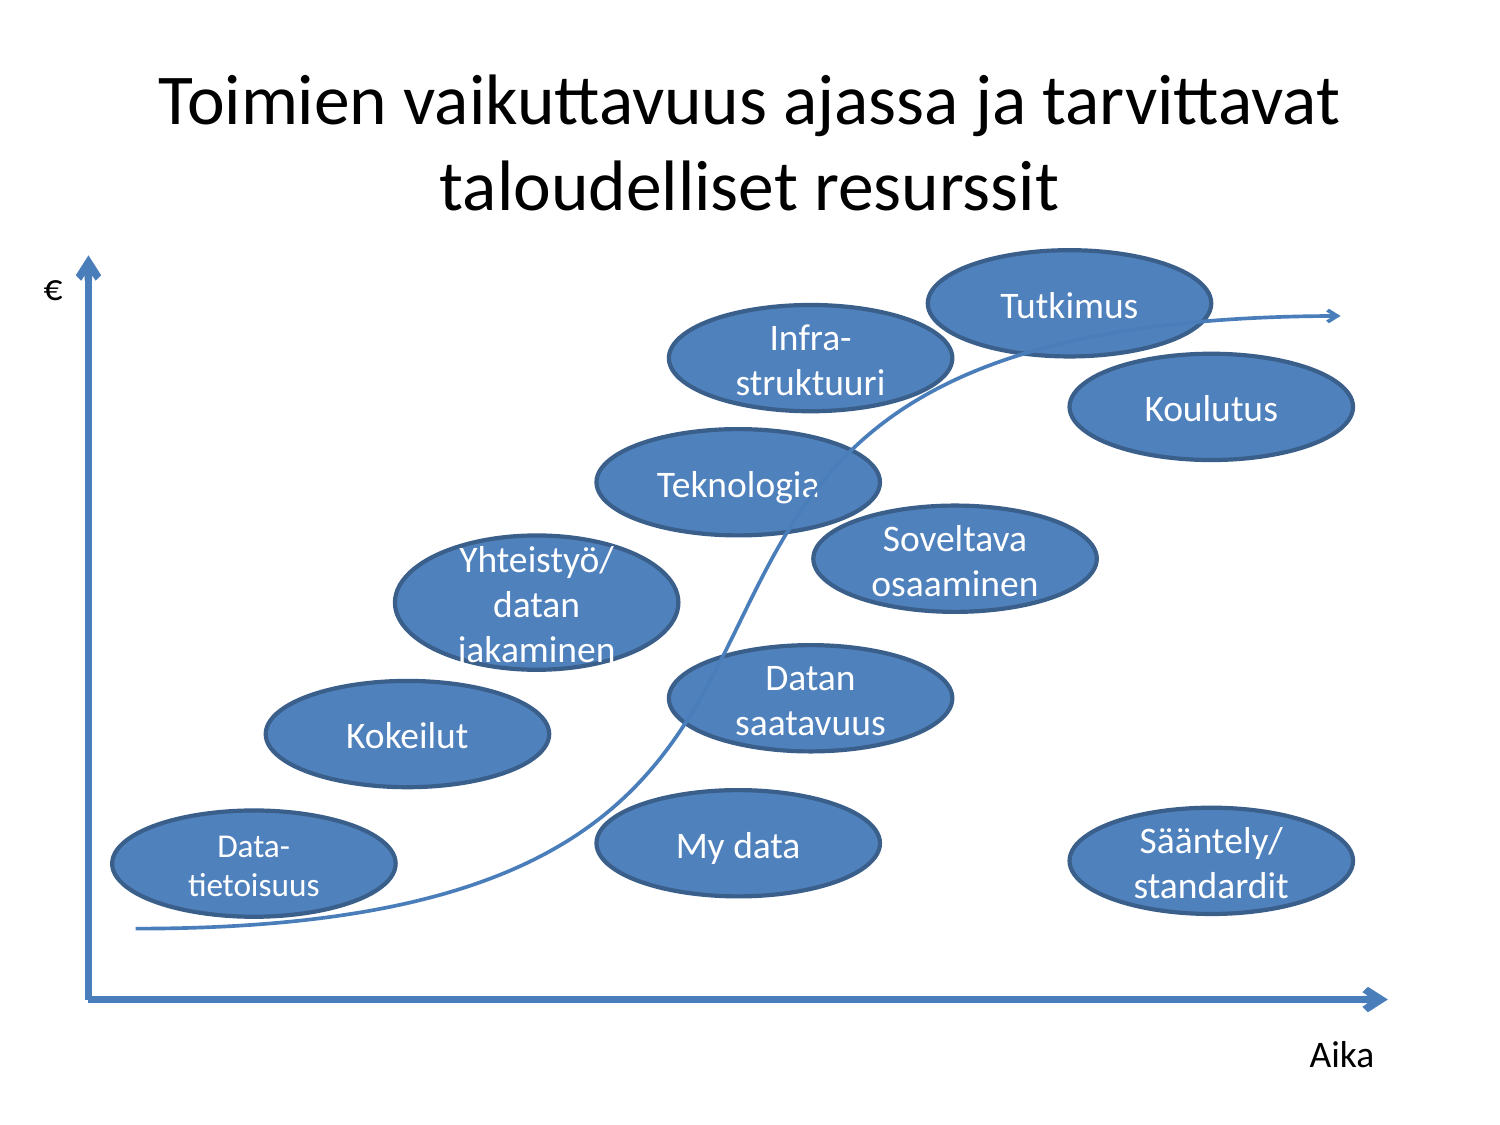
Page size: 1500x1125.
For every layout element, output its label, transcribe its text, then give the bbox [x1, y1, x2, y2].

text_box Koulutus [1344, 385, 1356, 429]
text_box € [17, 255, 88, 315]
text_box Data-tietoisuus [110, 835, 130, 892]
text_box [135, 315, 1341, 929]
text_box Infra-struktuuri [723, 302, 898, 314]
title Toimien vaikuttavuus ajassa ja tarvittavat taloudelliset resurssit [75, 45, 1425, 233]
text_box Aika [1294, 1023, 1481, 1083]
text_box Sääntely/ standardit [1344, 839, 1356, 883]
text_box Tutkimus [925, 248, 1214, 314]
